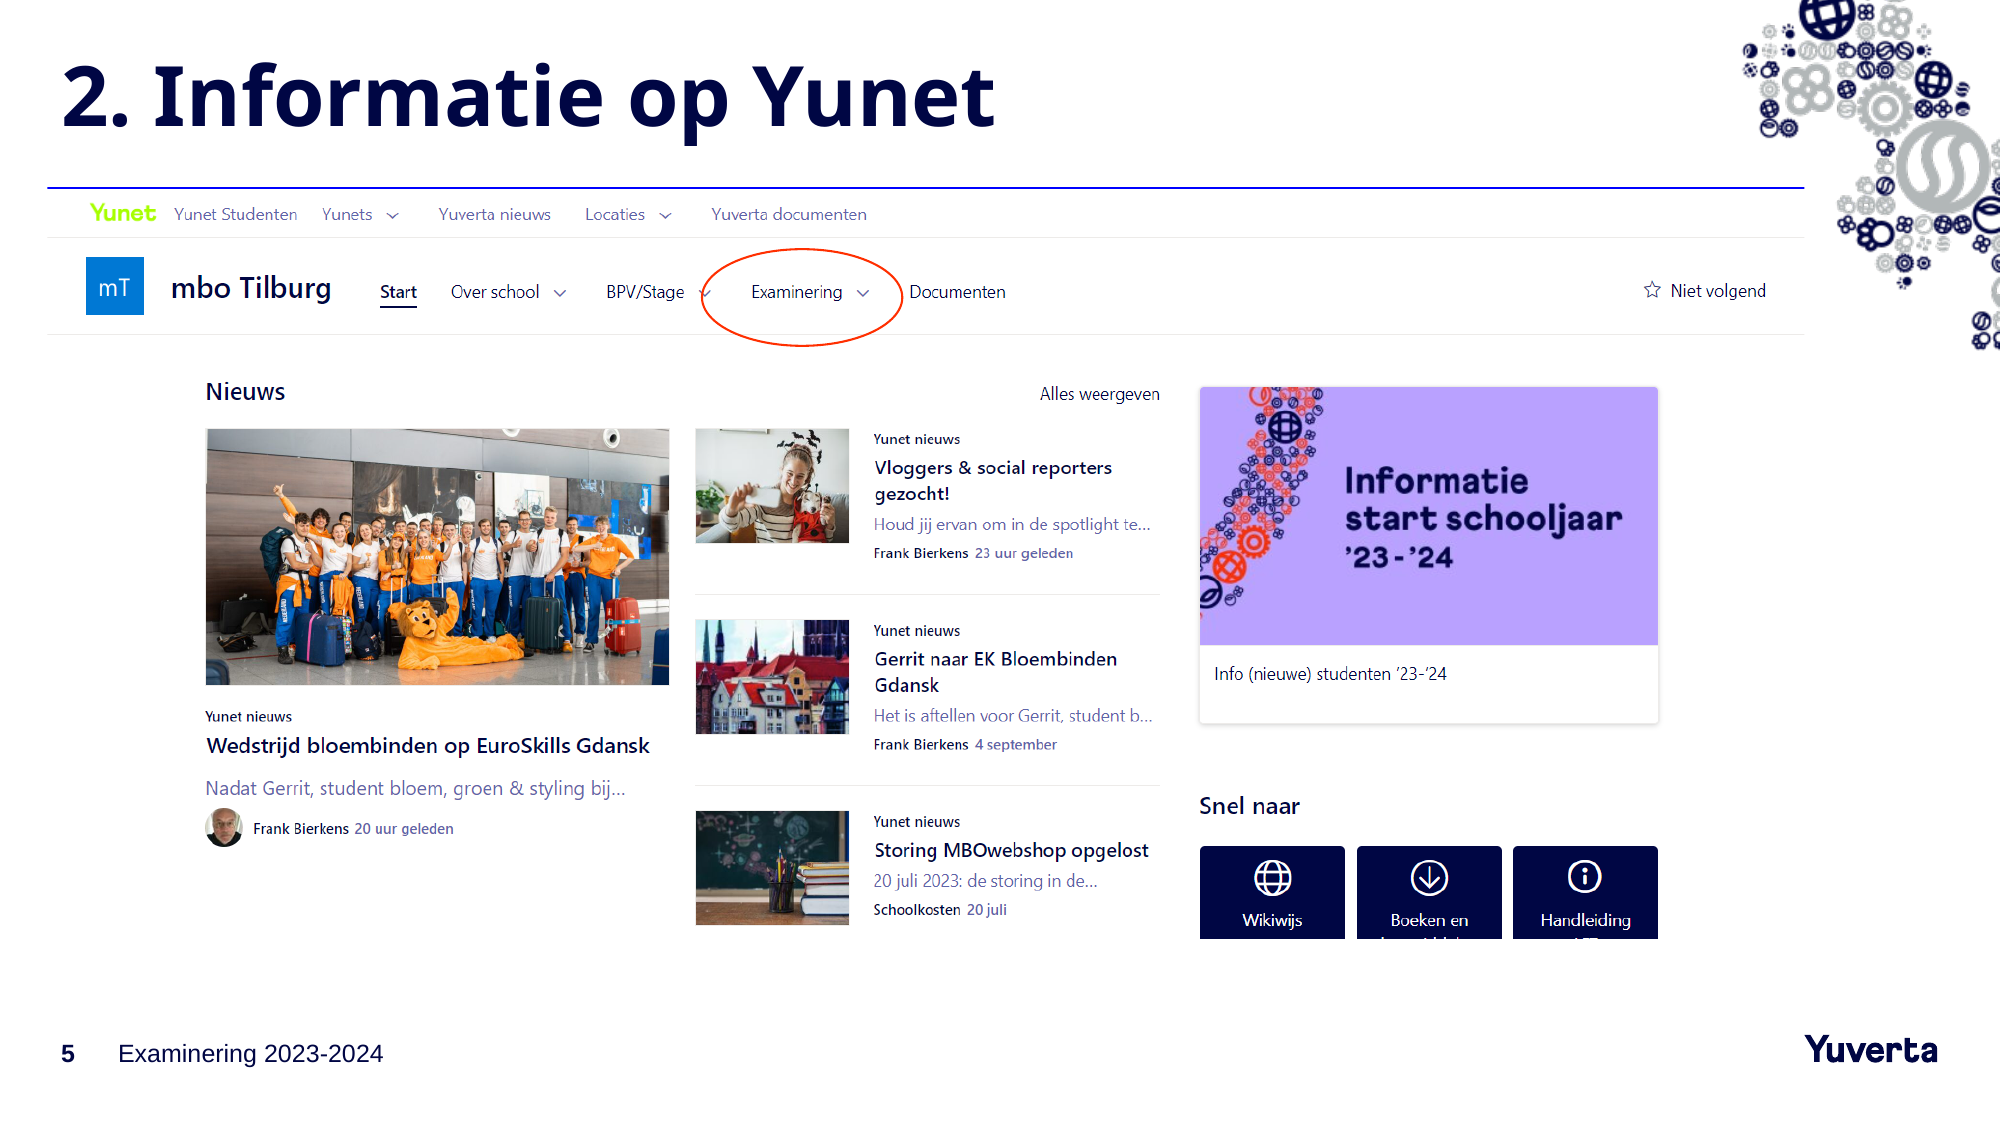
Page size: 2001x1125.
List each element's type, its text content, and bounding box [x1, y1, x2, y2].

slide_number 5 [60, 1037, 113, 1073]
title 2. Informatie op Yunet [60, 48, 1720, 187]
footer Examinering 2023-2024 [118, 1037, 987, 1073]
list [60, 280, 1940, 1006]
picture [0, 0, 2000, 1125]
